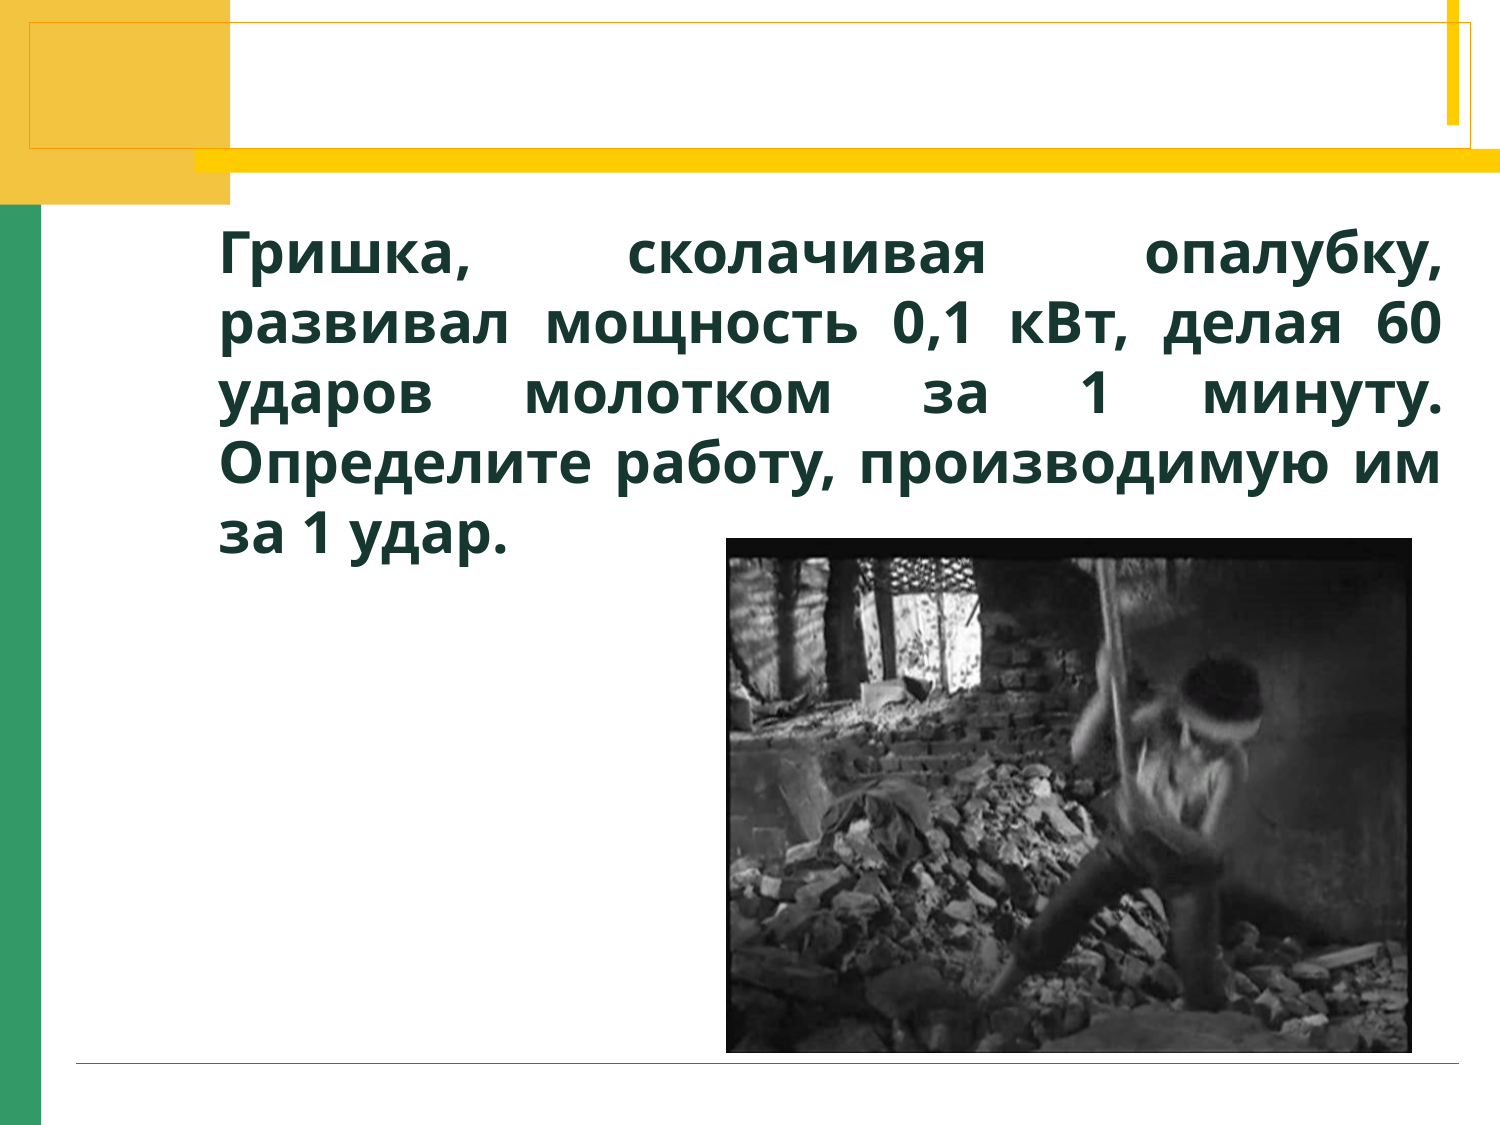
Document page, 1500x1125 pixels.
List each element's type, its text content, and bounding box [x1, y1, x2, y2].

picture [726, 538, 1412, 1053]
list Гришка, сколачивая опалубку, развивал мощность 0,1 кВт, делая 60 ударов молотком за 1 минуту. Определите работу, производимую им за 1 удар. [41, 207, 1459, 544]
